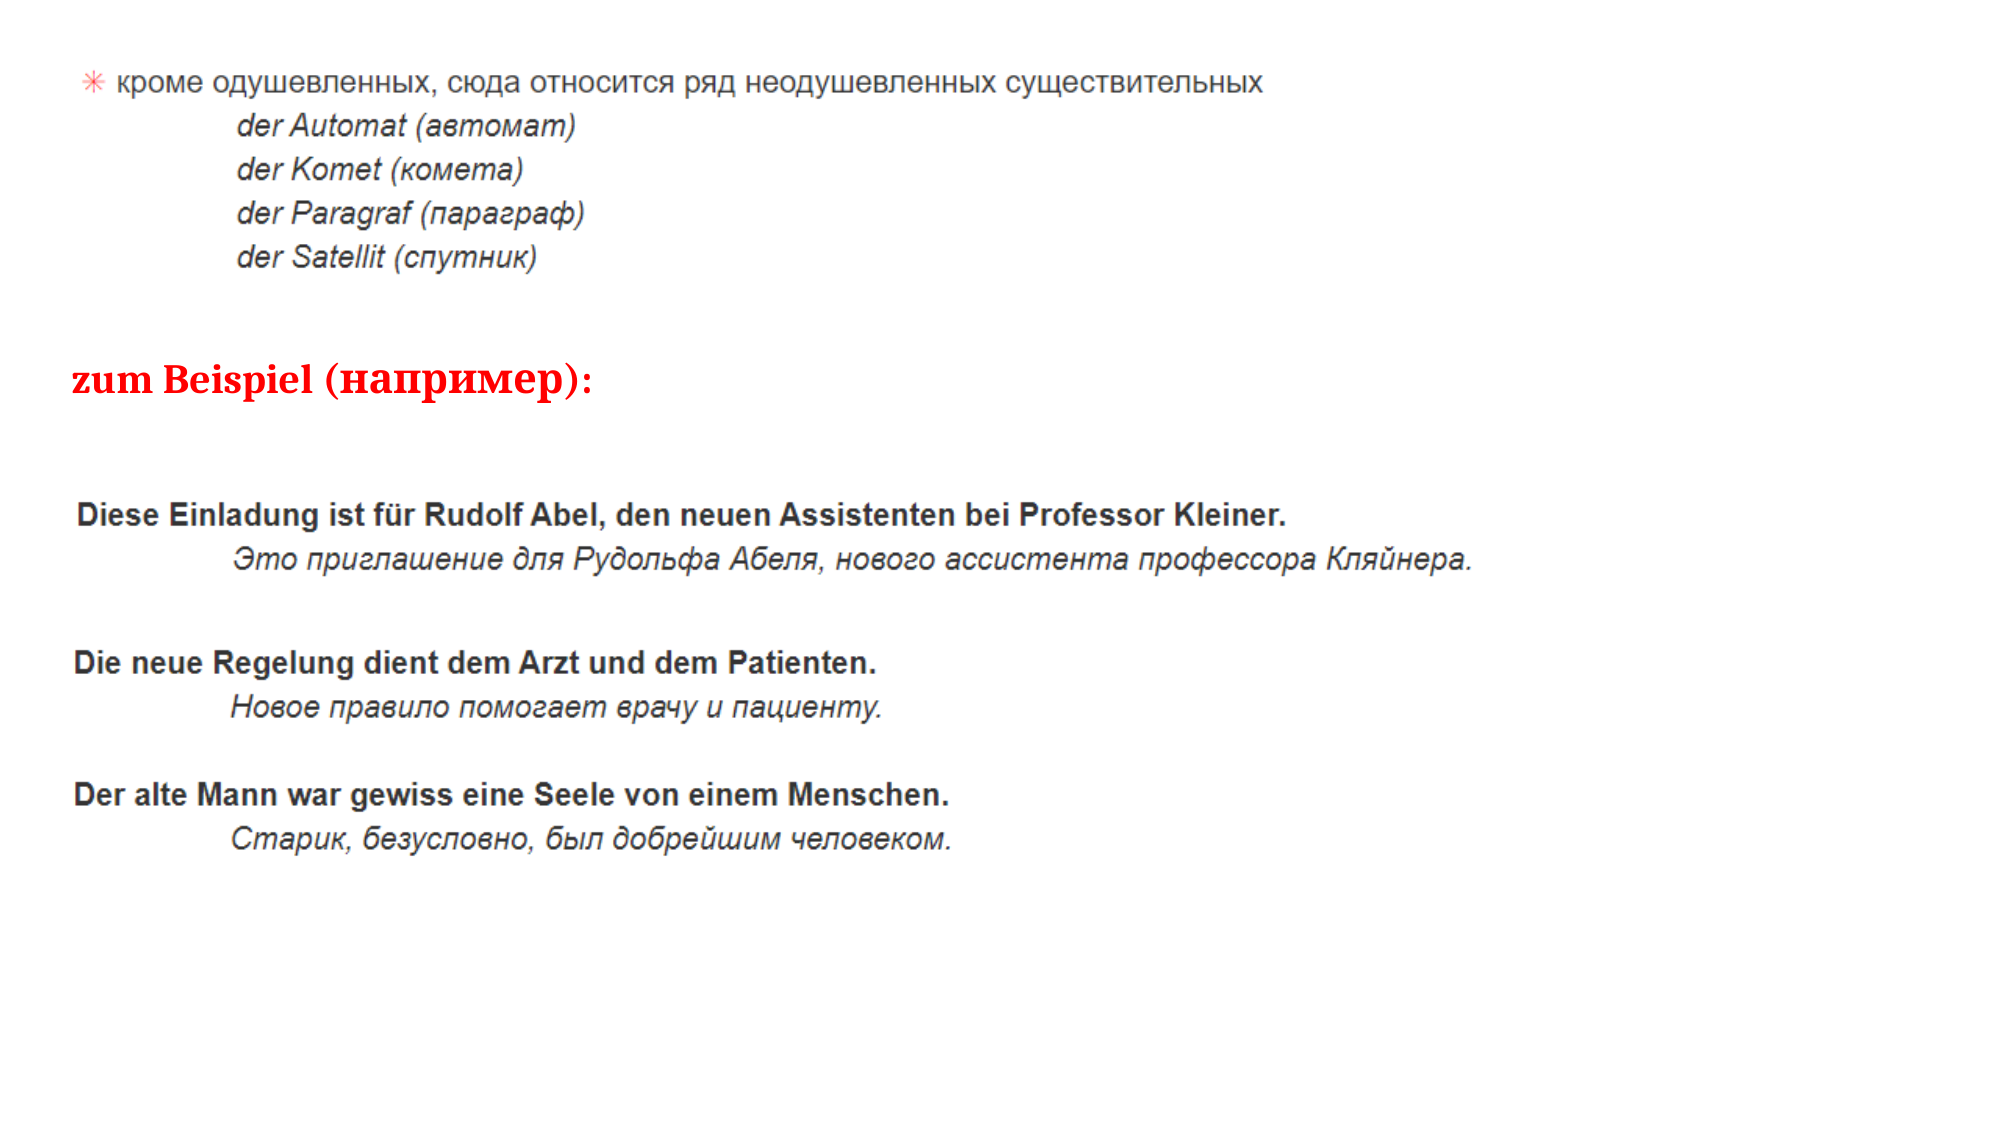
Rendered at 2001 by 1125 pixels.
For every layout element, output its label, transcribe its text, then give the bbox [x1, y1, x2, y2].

picture [70, 49, 1305, 279]
text_box zum Beispiel (например): [56, 344, 756, 410]
picture [46, 630, 1028, 889]
picture [57, 482, 1479, 589]
